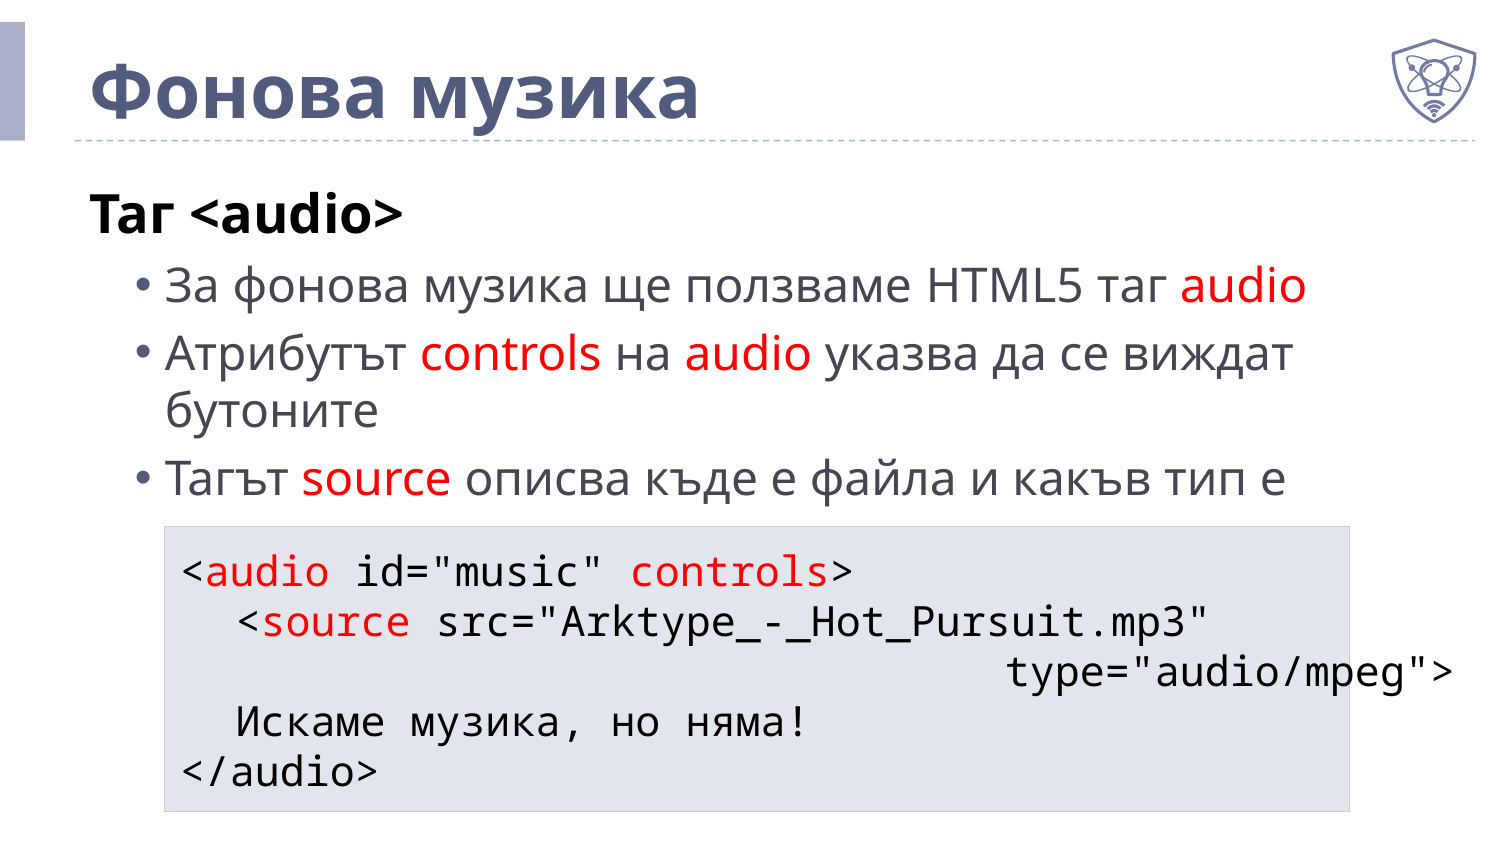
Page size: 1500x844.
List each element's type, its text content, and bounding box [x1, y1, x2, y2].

list Таг <audio> За фонова музика ще ползваме HTML5 таг audio Атрибутът controls на audio указва да се виждат бутоните Тагът source описва къде е файла и какъв тип е [75, 171, 1475, 835]
title Фонова музика [75, 18, 1475, 141]
text_box <audio id="music" controls> <source src="Arktype_-_Hot_Pursuit.mp3" type="audio/mpeg"> Искаме музика, но няма! </audio> [164, 526, 1350, 812]
